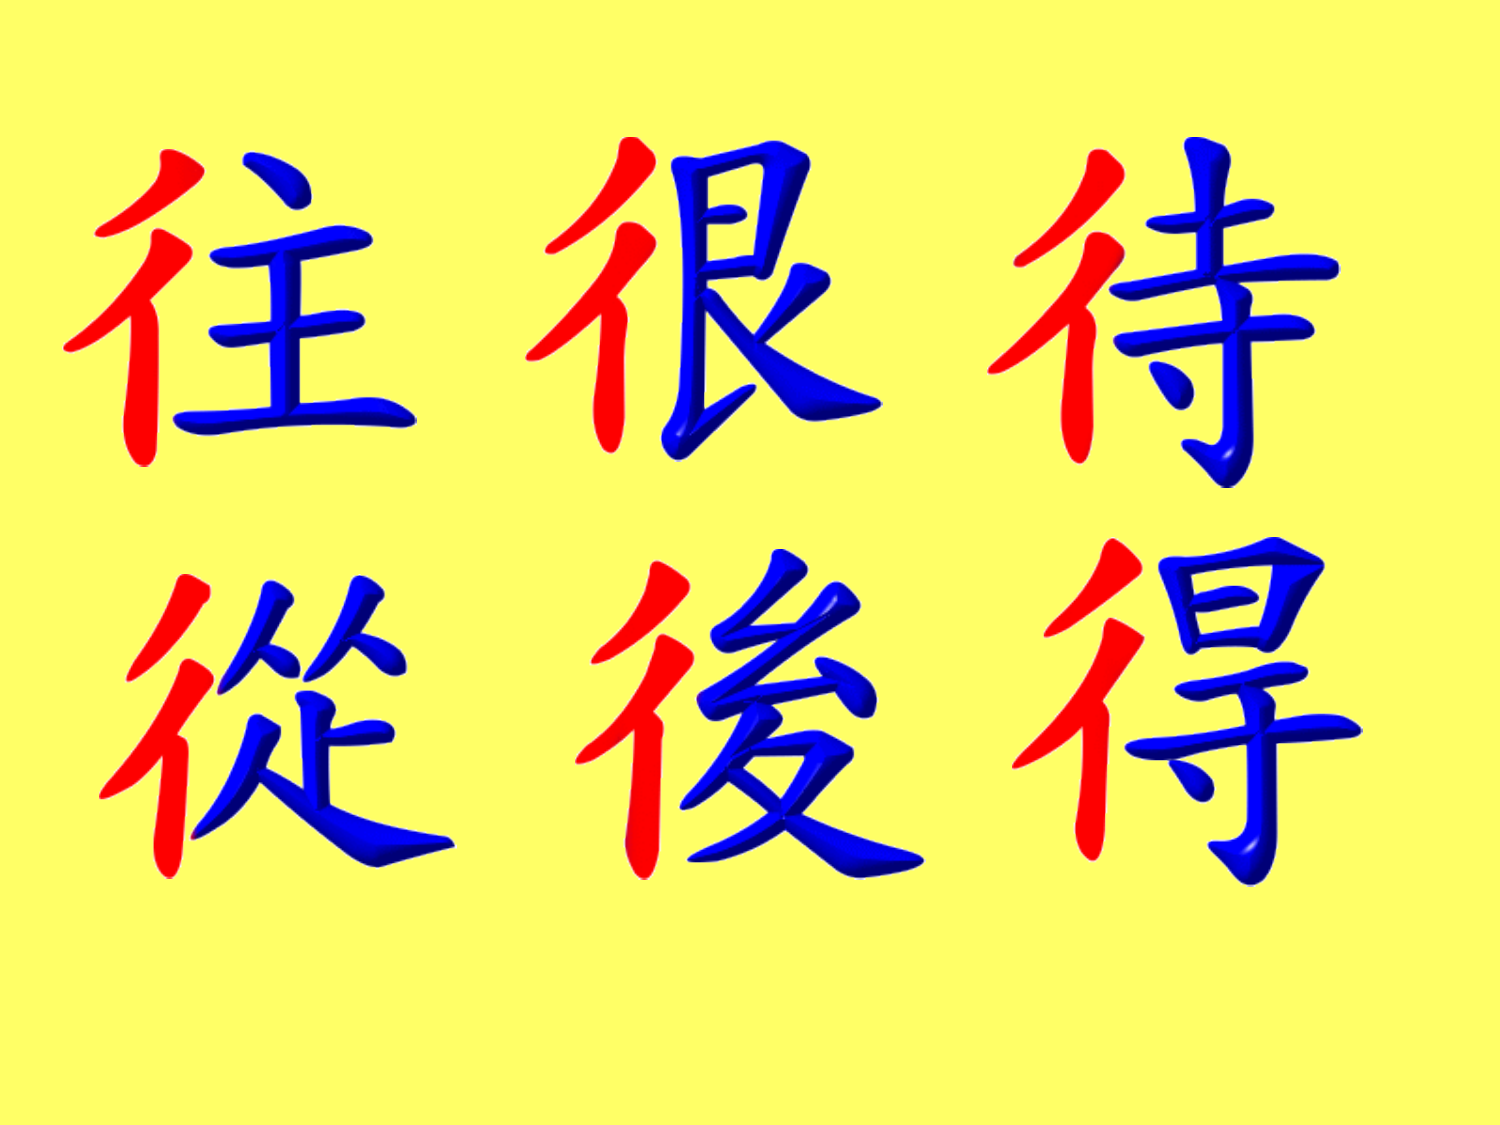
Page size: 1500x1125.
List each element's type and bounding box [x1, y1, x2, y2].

picture [524, 137, 884, 463]
picture [574, 549, 926, 881]
picture [1012, 537, 1364, 887]
picture [99, 574, 457, 879]
picture [987, 137, 1341, 489]
picture [62, 149, 418, 468]
